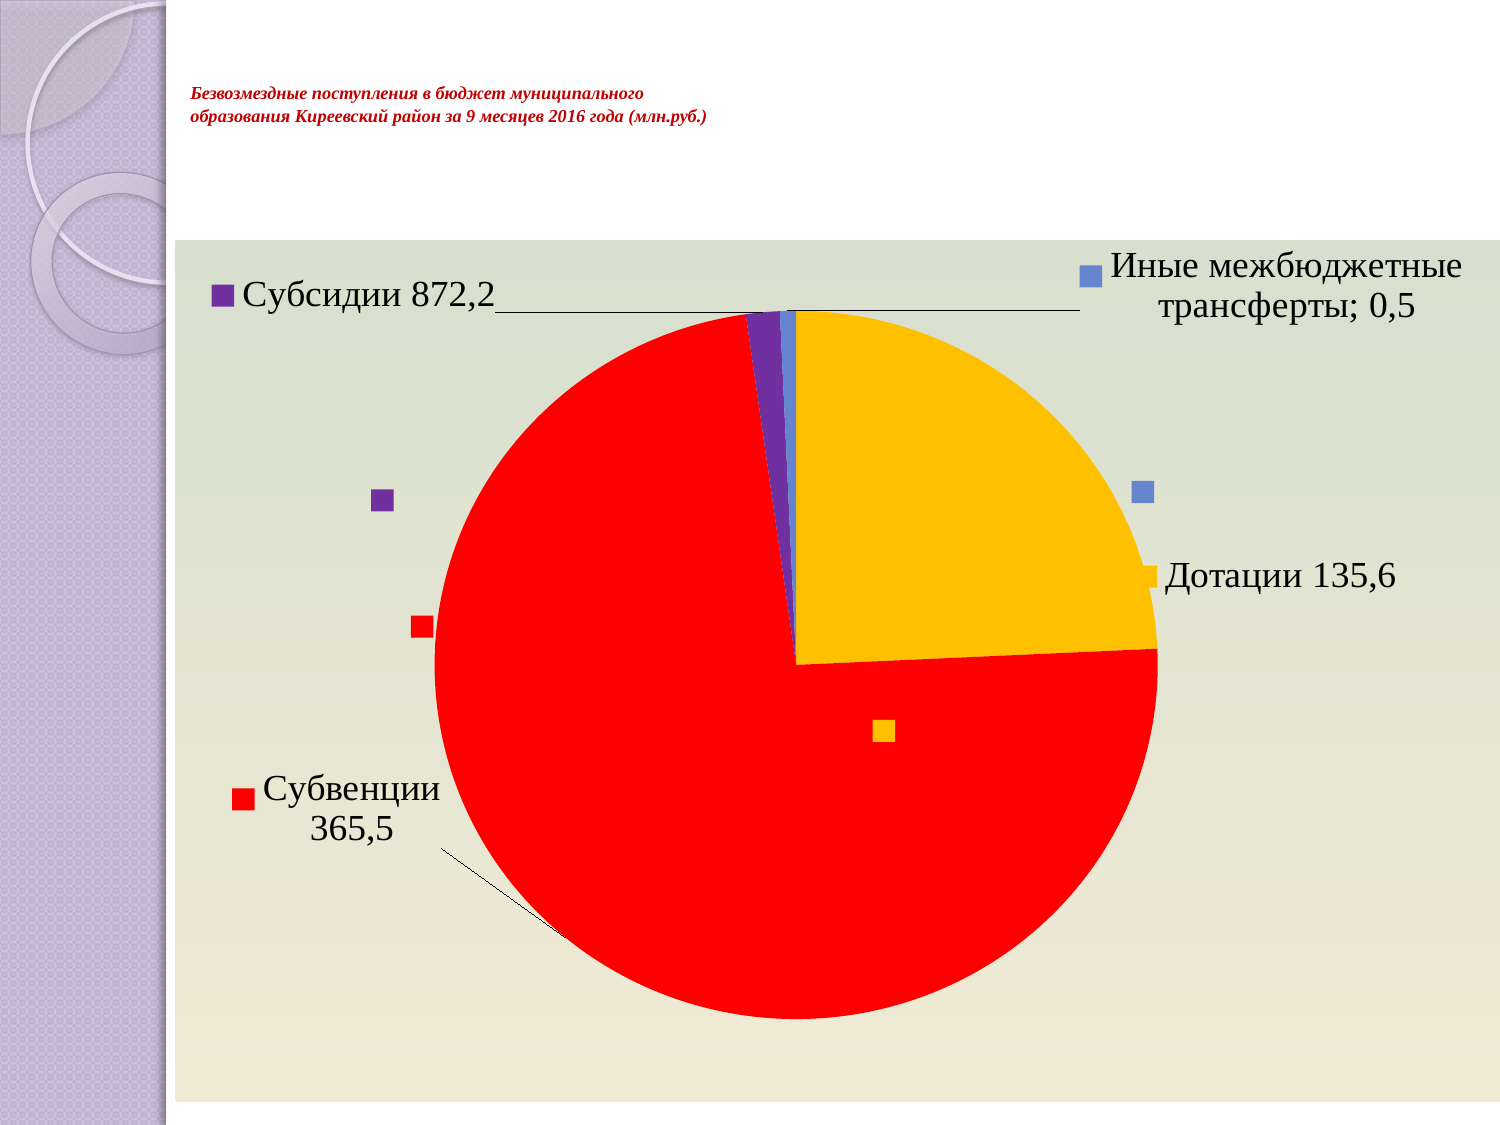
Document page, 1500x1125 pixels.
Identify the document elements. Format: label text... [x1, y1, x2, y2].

chart [175, 222, 1500, 1102]
title Безвозмездные поступления в бюджет муниципального образования Киреевский район за 9 месяцев 2016 года (млн.руб.) [175, 0, 1450, 188]
